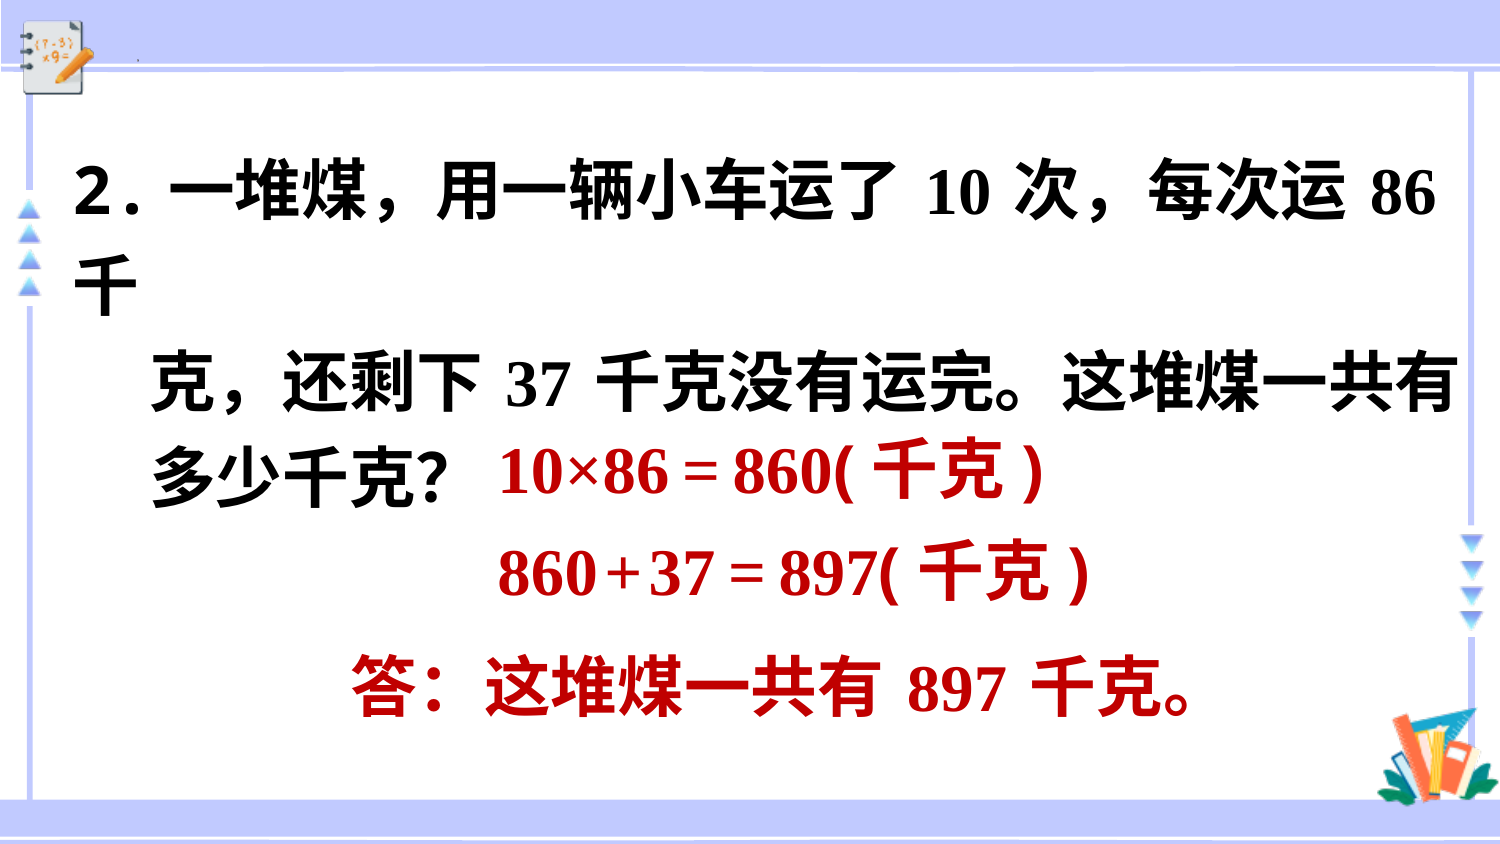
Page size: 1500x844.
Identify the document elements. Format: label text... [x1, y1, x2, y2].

text_box 答：这堆煤一共有897千克。 [335, 628, 1306, 733]
text_box 860+37=897(千克) [482, 521, 1306, 617]
text_box 2.一堆煤，用一辆小车运了10次，每次运86千 克，还剩下37千克没有运完。这堆煤一共有 多少千克？ [57, 124, 1488, 523]
text_box 10×86=860(千克) [482, 419, 1087, 514]
picture [14, 16, 97, 304]
picture [1376, 527, 1500, 808]
